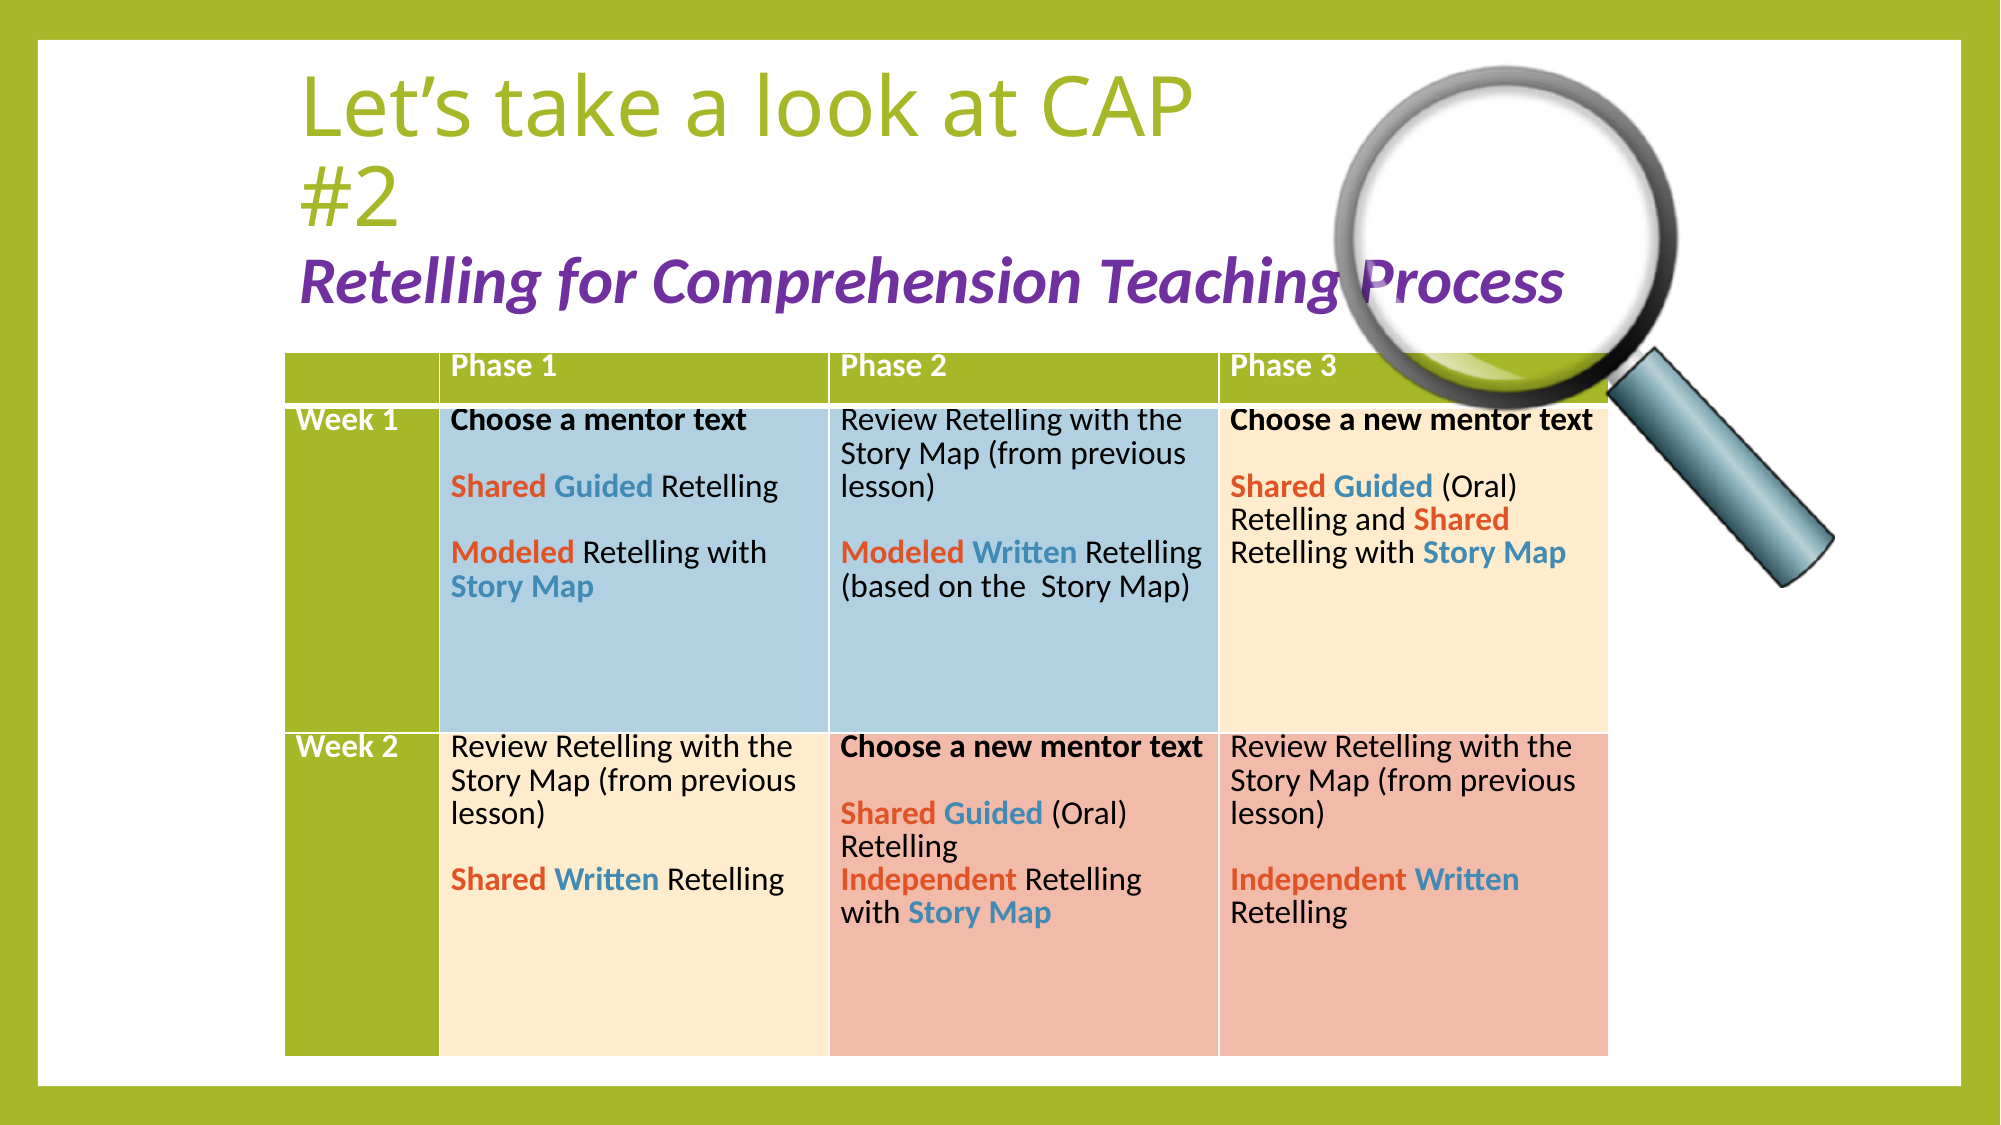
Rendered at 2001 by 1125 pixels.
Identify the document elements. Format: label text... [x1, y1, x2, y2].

table_header Phase 3 [1220, 353, 1324, 403]
table_header [285, 353, 439, 403]
table_cell Week 2 [285, 734, 439, 1056]
table_cell Choose a new mentor text Shared Guided (Oral) Retelling and Shared Retelling with Story Map [1220, 409, 1608, 732]
table_cell Choose a new mentor text Shared Guided (Oral) Retelling Independent Retelling with Story Map [830, 734, 1218, 1056]
table_cell Review Retelling with the Story Map (from previous lesson) Modeled Written Retelling (based on the Story Map) [830, 409, 1218, 732]
title Let’s take a look at CAP #2 [284, 0, 1250, 229]
table_cell Week 1 [285, 409, 439, 732]
table_cell Review Retelling with the Story Map (from previous lesson) Shared Written Retelling [440, 734, 828, 1056]
table_header Phase 2 [830, 353, 1218, 403]
table_header Phase 1 [440, 353, 828, 403]
text_box Retelling for Comprehension Teaching Process [284, 229, 1324, 325]
table_cell Choose a mentor text Shared Guided Retelling Modeled Retelling with Story Map [440, 409, 828, 732]
table_cell Review Retelling with the Story Map (from previous lesson) Independent Written Retelling [1220, 734, 1608, 1056]
picture [1330, 63, 1835, 588]
